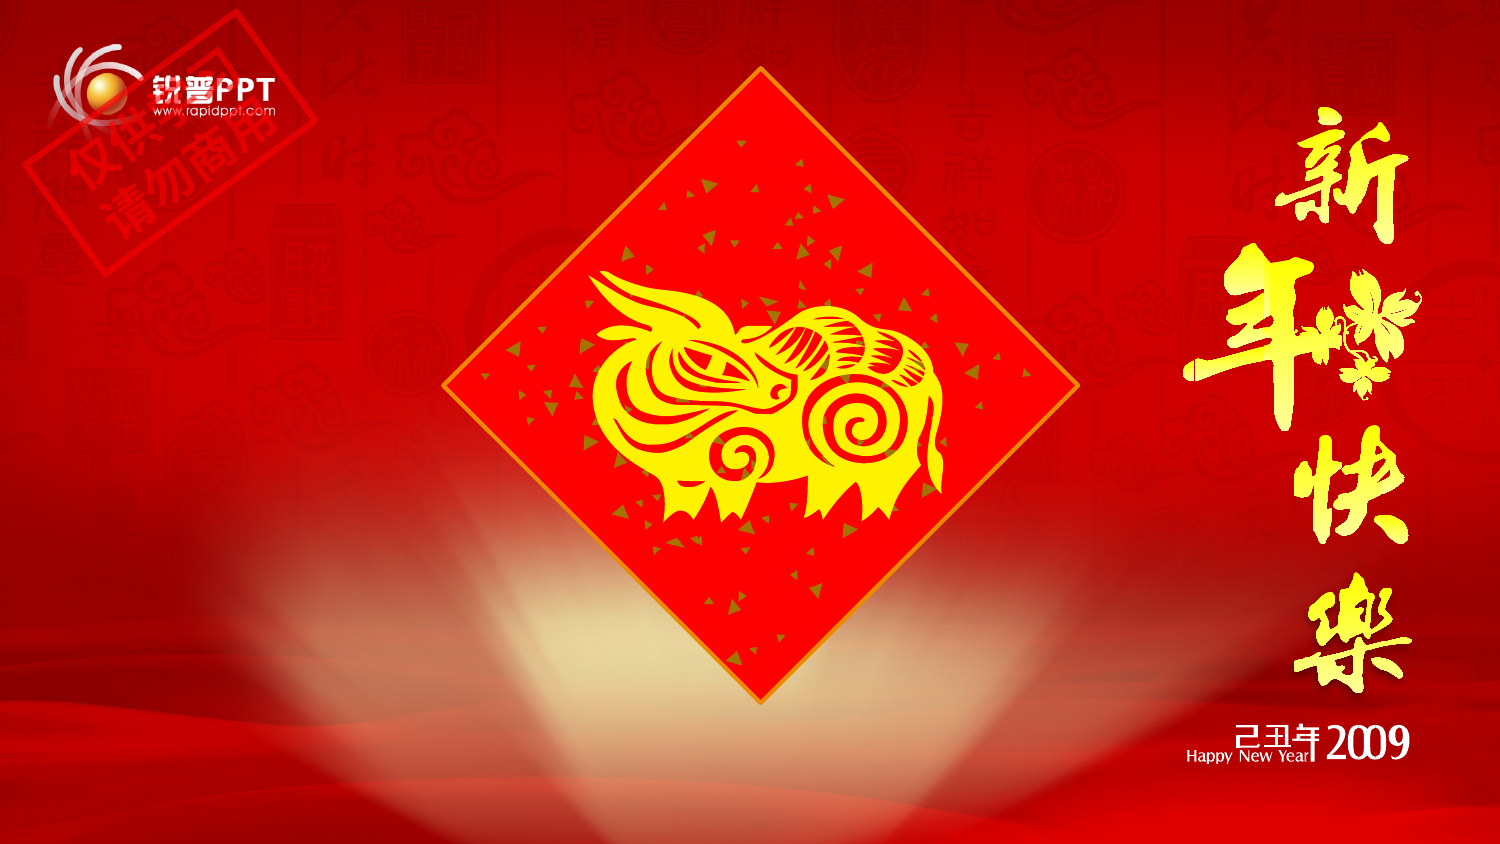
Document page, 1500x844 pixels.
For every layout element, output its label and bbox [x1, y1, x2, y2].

text_box [1294, 424, 1409, 545]
text_box [1182, 242, 1343, 432]
text_box [1346, 269, 1423, 399]
text_box [1274, 106, 1410, 245]
picture [0, 0, 1500, 844]
